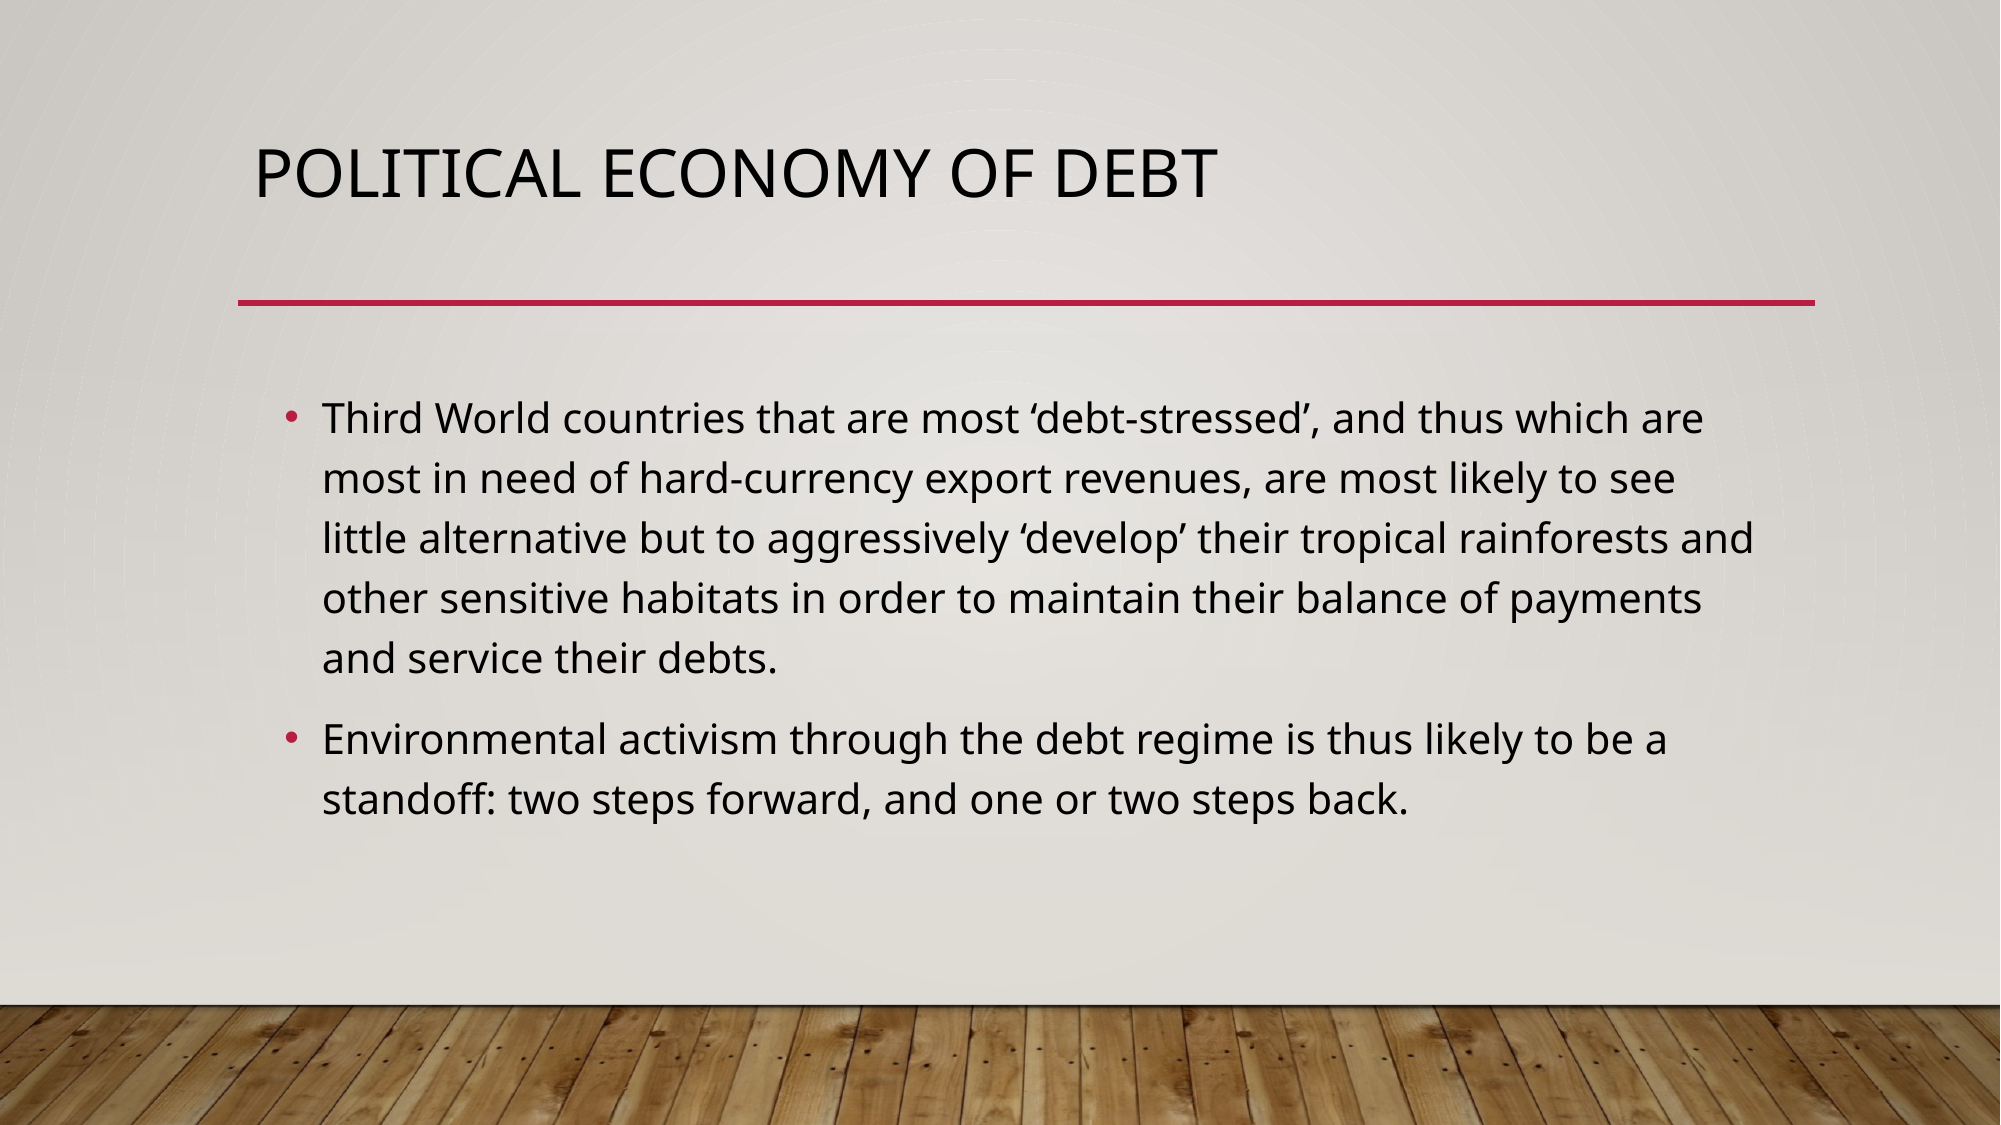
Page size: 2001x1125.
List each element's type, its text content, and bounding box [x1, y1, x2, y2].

title political economy of debt [238, 131, 1814, 305]
picture [0, 1005, 2000, 1125]
list Third World countries that are most ‘debt-stressed’, and thus which are most in need of hard-currency export revenues, are most likely to see little alternative but to aggressively ‘develop’ their tropical rainforests and other sensitive habitats in order to maintain their balance of payments and service their debts. Environmental activism through the debt regime is thus likely to be a standoff: two steps forward, and one or two steps back. [269, 374, 1783, 941]
